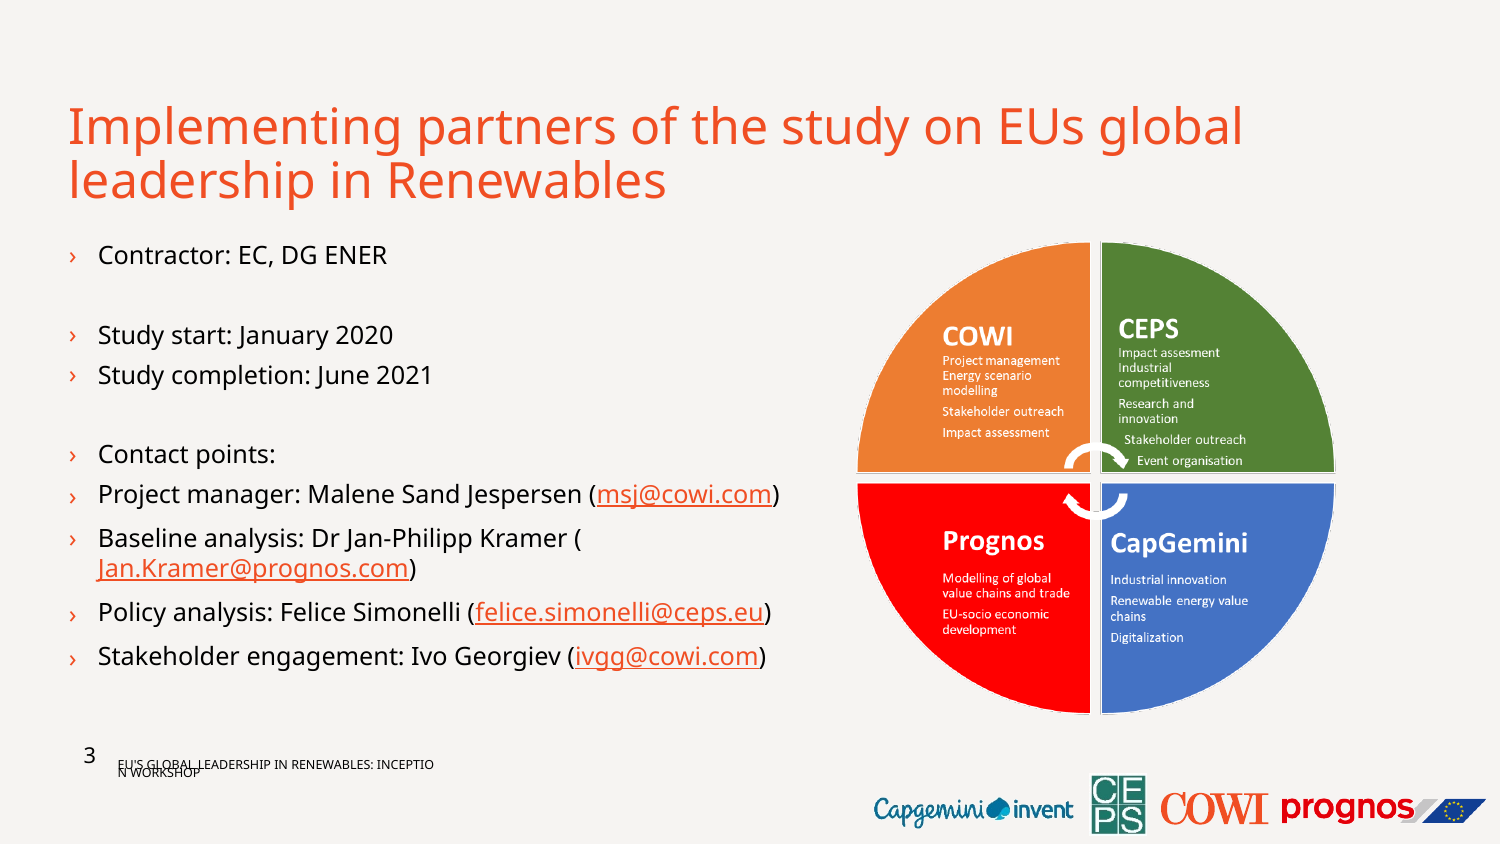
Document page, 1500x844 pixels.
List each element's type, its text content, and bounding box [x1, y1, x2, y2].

title Implementing partners of the study on EUs global leadership in Renewables [68, 100, 1432, 212]
picture [1089, 773, 1147, 836]
list Contractor: EC, DG ENER Study start: January 2020 Study completion: June 2021 Contact points: Project manager: Malene Sand Jespersen (msj@cowi.com) Baseline analysis: Dr Jan-Philipp Kramer (Jan.Kramer@prognos.com) Policy analysis: Felice Simonelli (felice.simonelli@ceps.eu) Stakeholder engagement: Ivo Georgiev (ivgg@cowi.com) [68, 239, 686, 703]
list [691, 211, 1500, 744]
slide_number 3 [29, 733, 97, 796]
picture [871, 793, 1076, 831]
footer EU's global leadership in renewables: Inception workshop [117, 762, 439, 774]
picture [1282, 797, 1487, 836]
